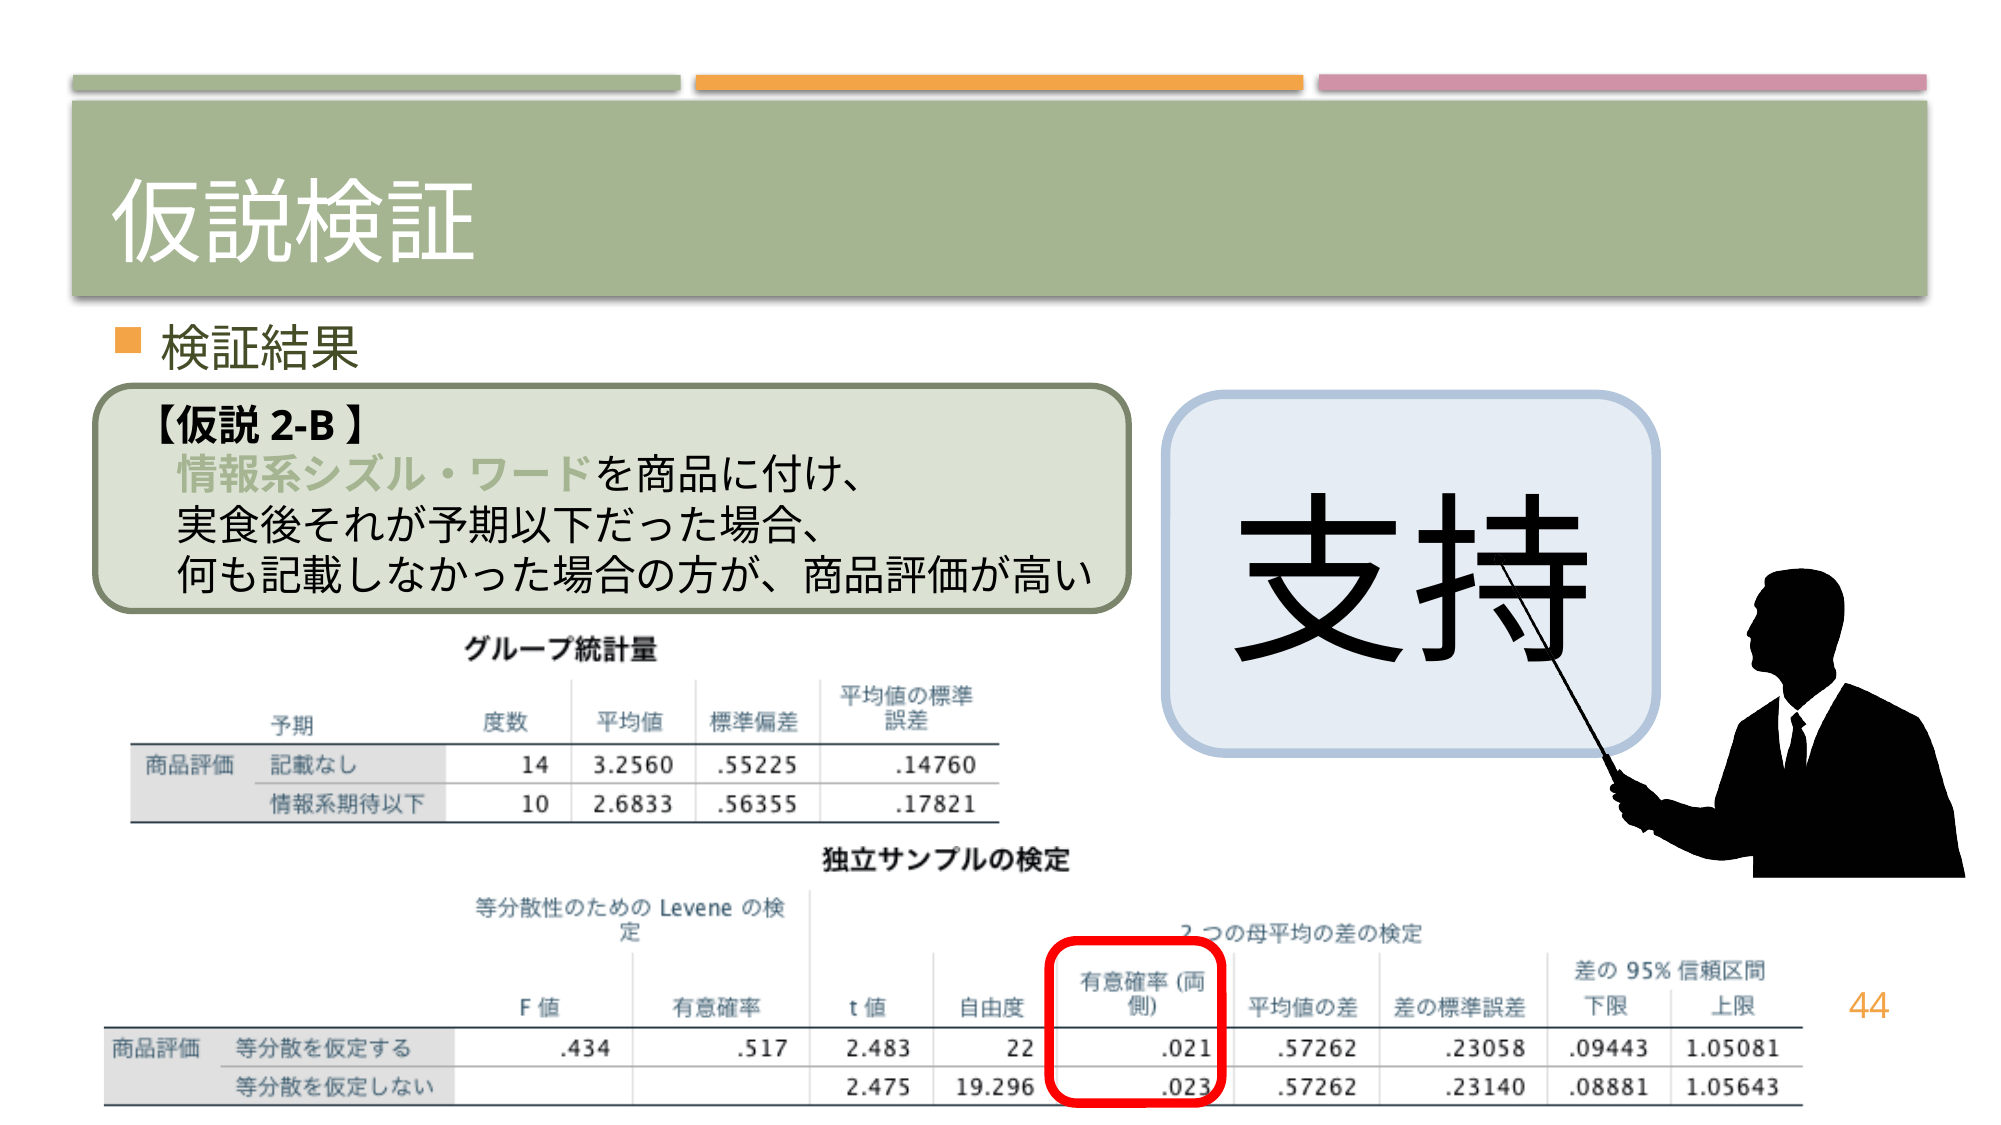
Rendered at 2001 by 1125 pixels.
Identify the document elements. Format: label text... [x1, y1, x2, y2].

picture [103, 624, 1009, 834]
text_box 【仮説2-B】 情報系シズル・ワードを商品に付け、 実食後それが予期以下だった場合、 何も記載しなかった場合の方が、商品評価が高い [93, 383, 1131, 613]
title 仮説検証 [95, 115, 1905, 282]
list 検証結果 [95, 309, 1905, 913]
picture [103, 393, 2000, 1125]
text_box 支持 [1163, 392, 1450, 755]
slide_number 44 [1814, 977, 1905, 1037]
